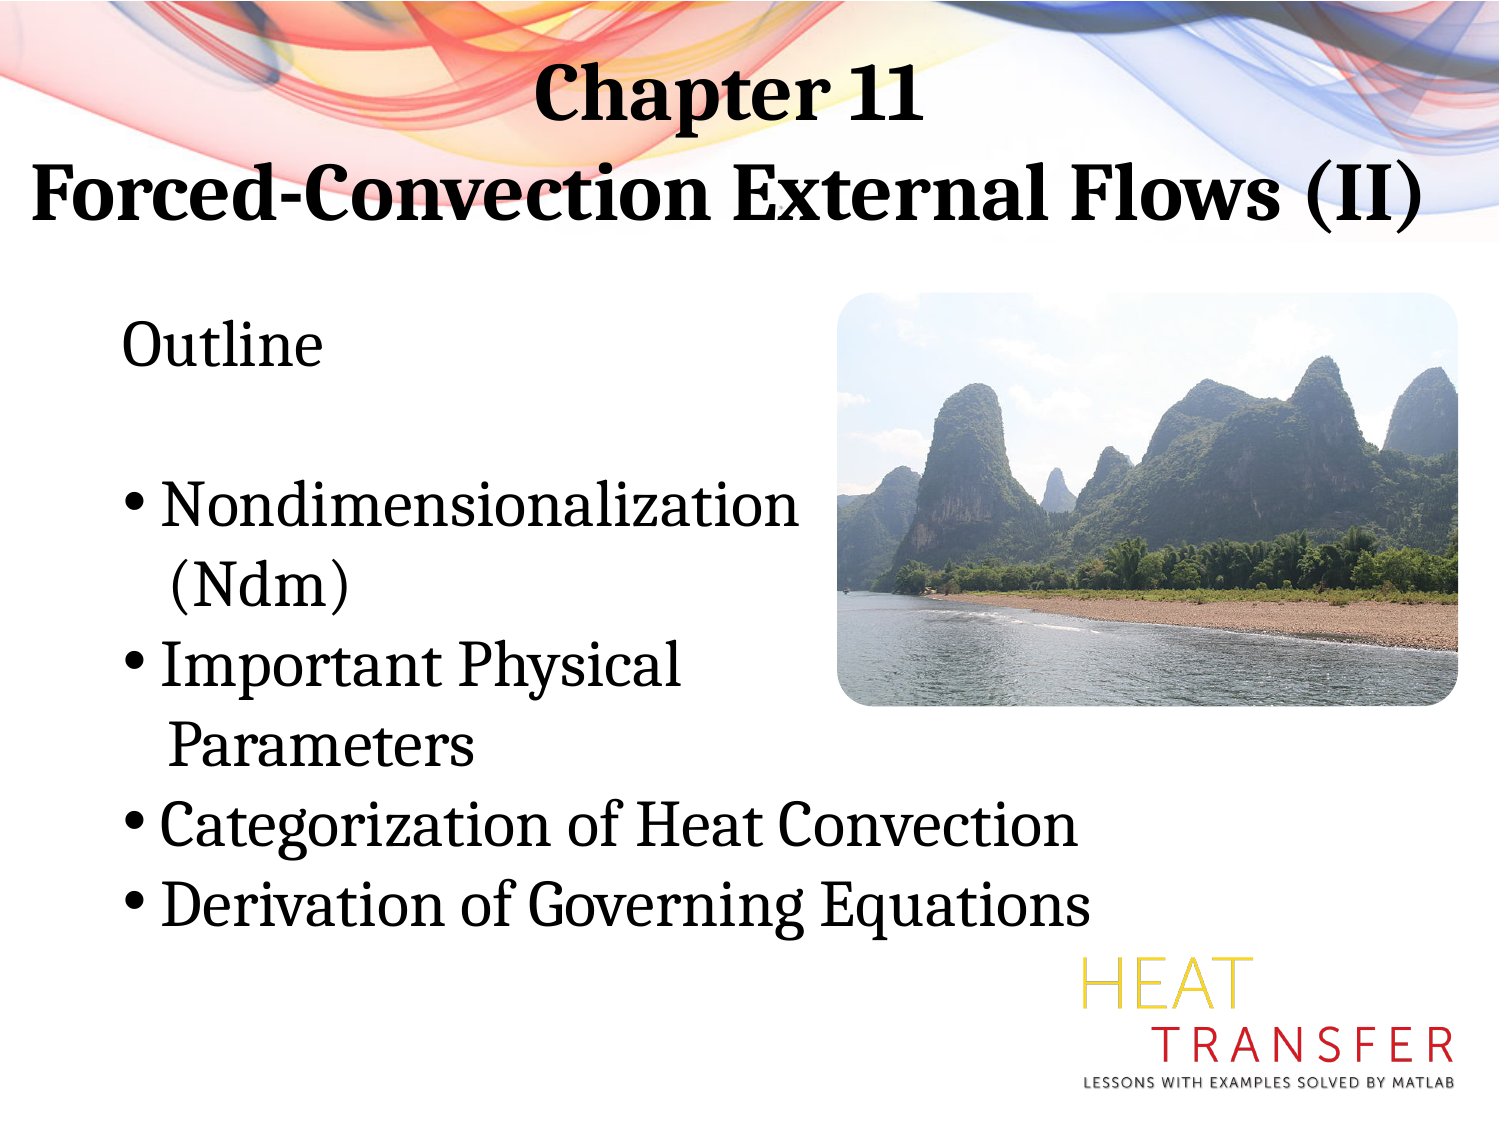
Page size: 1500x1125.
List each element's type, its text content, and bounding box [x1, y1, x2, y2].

text_box Chapter 11 Forced-Convection External Flows (II) [0, 29, 1481, 245]
text_box Outline Nondimensionalization (Ndm) Important Physical Parameters Categorization of Heat Convection Derivation of Governing Equations [108, 292, 1291, 1027]
picture [1075, 946, 1464, 1093]
picture [0, 1, 1499, 243]
picture [836, 292, 1459, 707]
